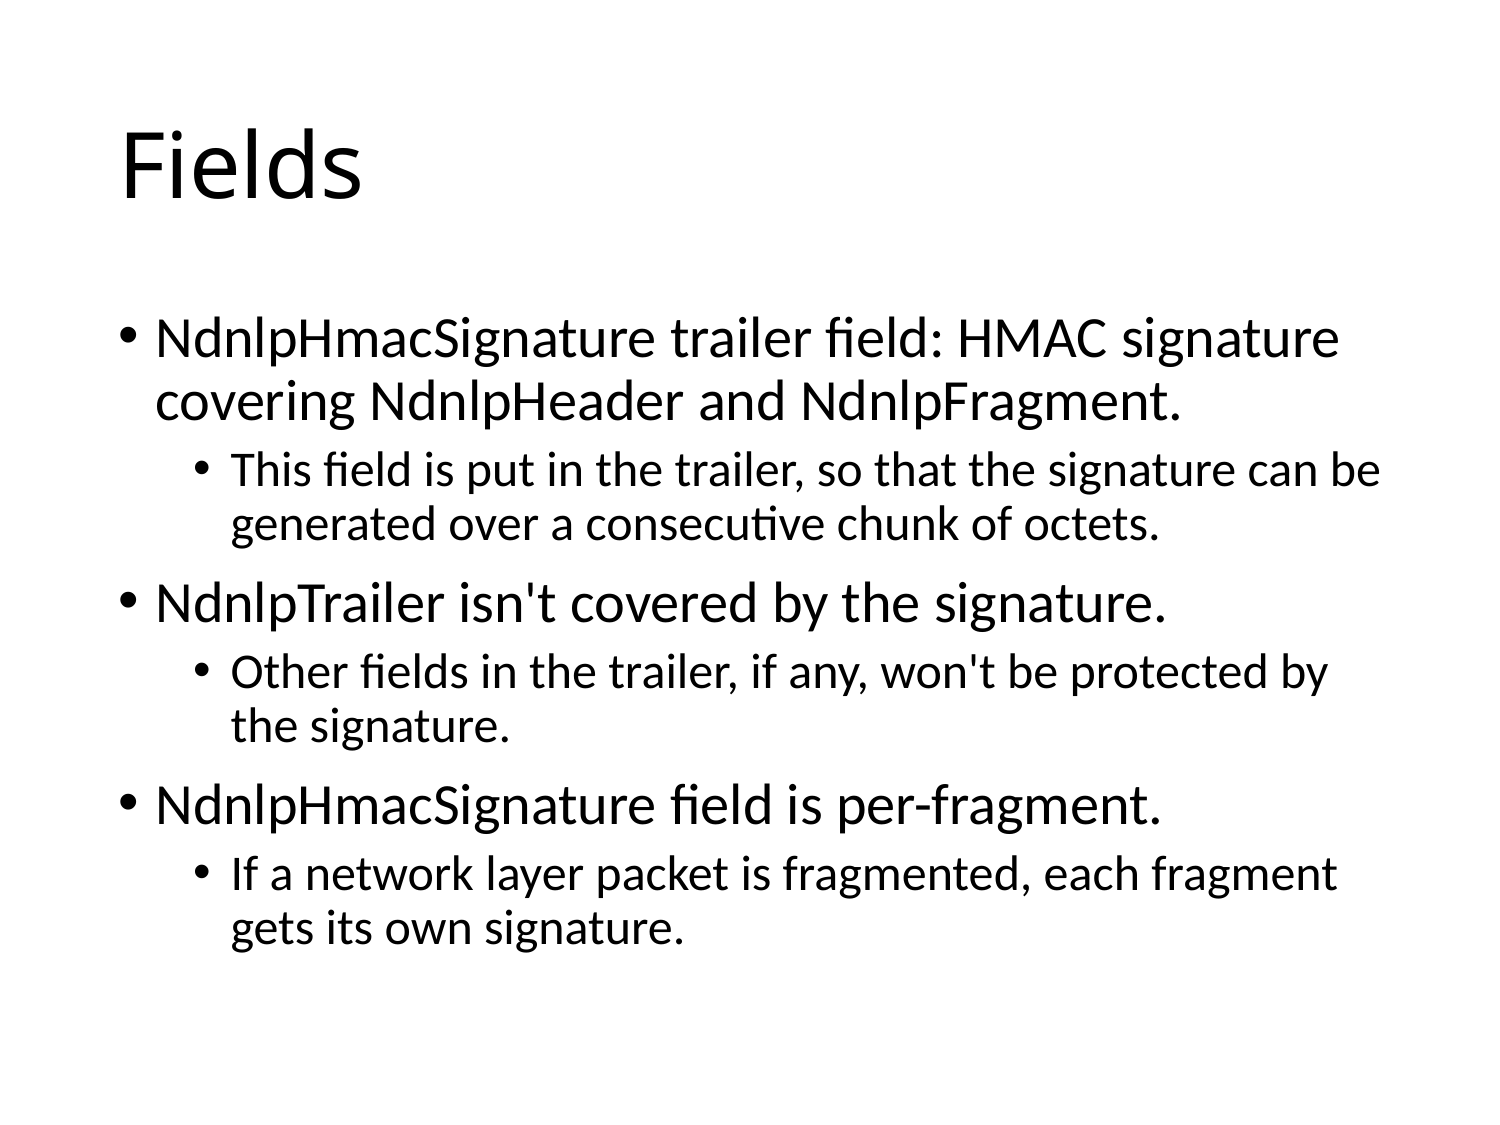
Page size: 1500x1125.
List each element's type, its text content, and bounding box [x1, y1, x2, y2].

title Fields [103, 59, 1397, 278]
list NdnlpHmacSignature trailer field: HMAC signature covering NdnlpHeader and NdnlpFragment. This field is put in the trailer, so that the signature can be generated over a consecutive chunk of octets. NdnlpTrailer isn't covered by the signature. Other fields in the trailer, if any, won't be protected by the signature. NdnlpHmacSignature field is per-fragment. If a network layer packet is fragmented, each fragment gets its own signature. [103, 299, 1397, 1014]
